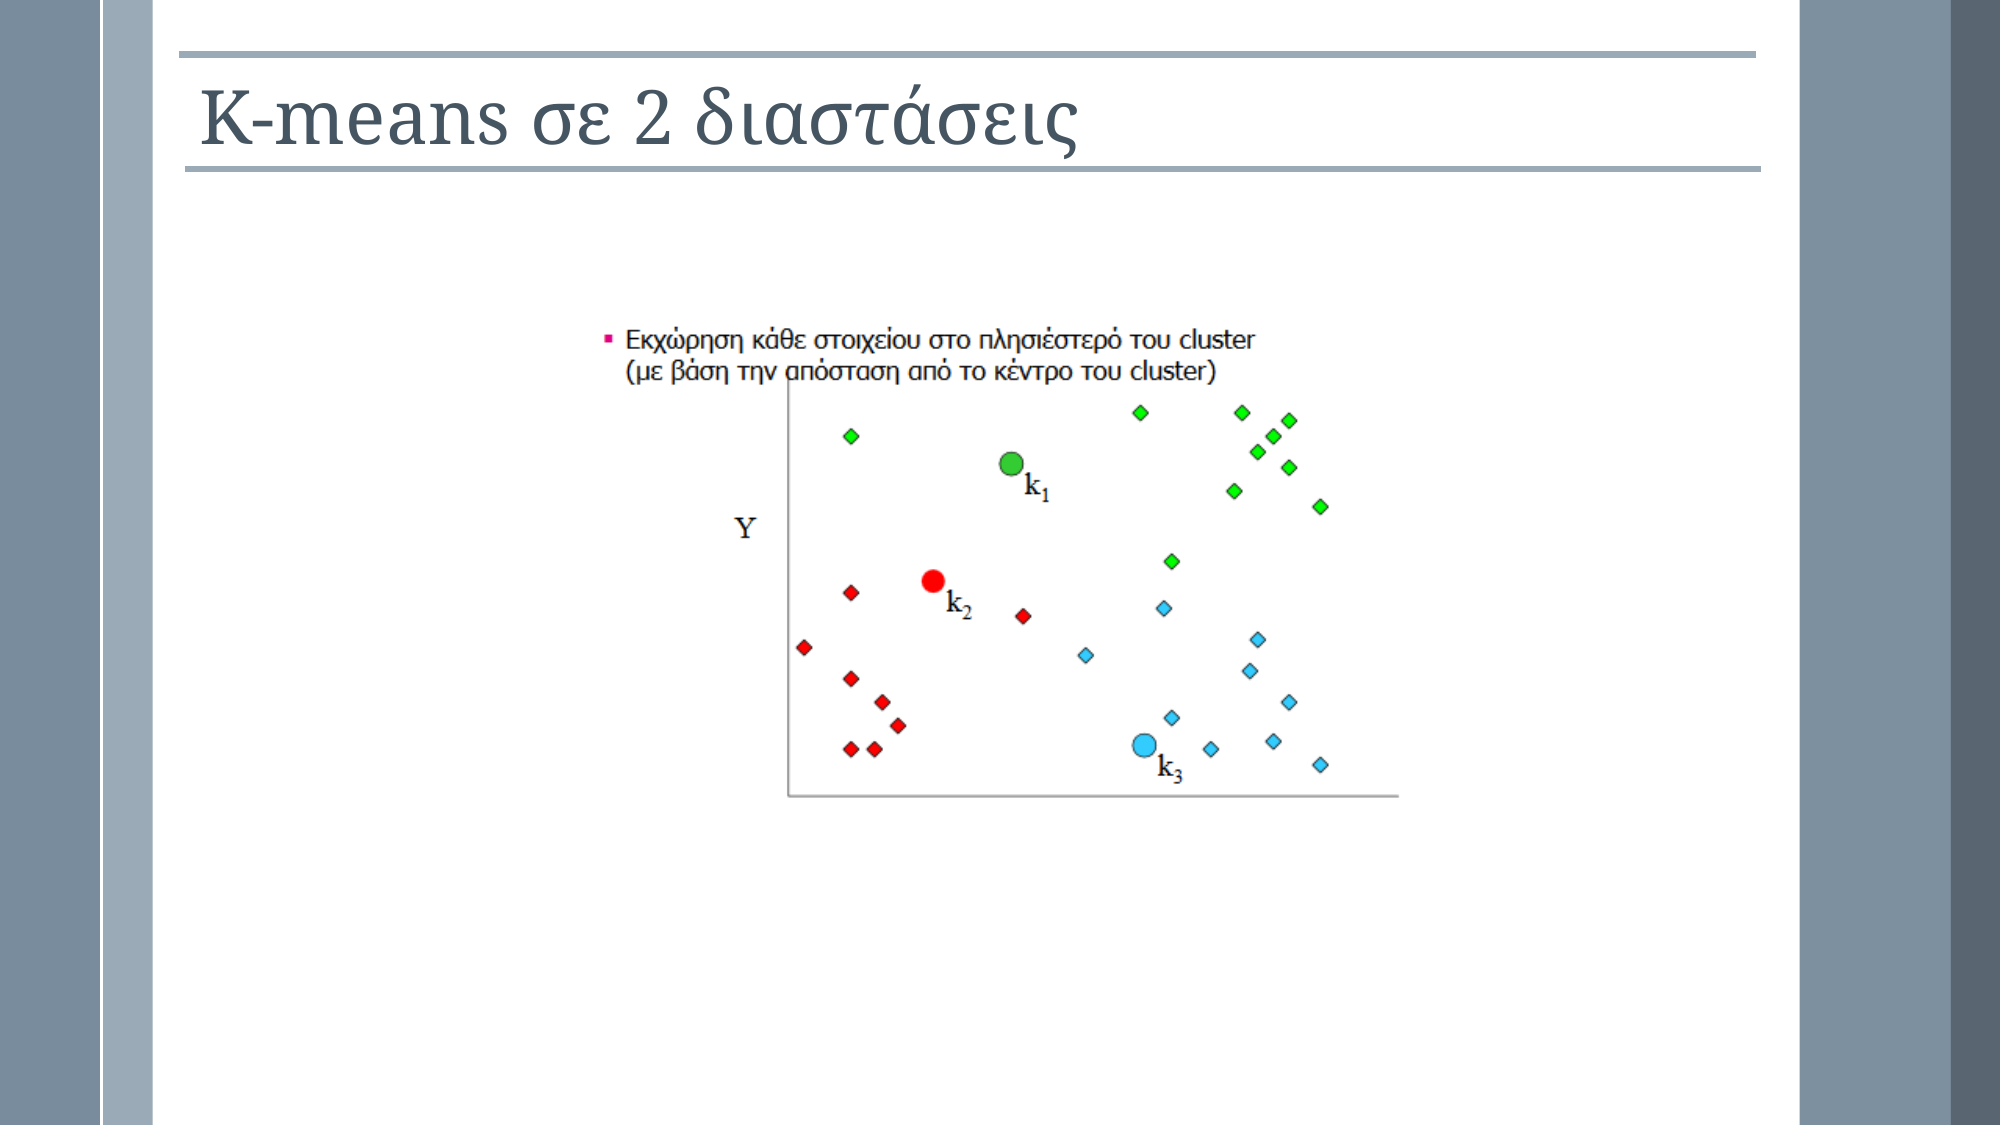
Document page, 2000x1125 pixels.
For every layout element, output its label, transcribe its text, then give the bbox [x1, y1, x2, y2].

text_box K-means σε 2 διαστάσεις [184, 62, 1756, 167]
picture [592, 313, 1407, 812]
